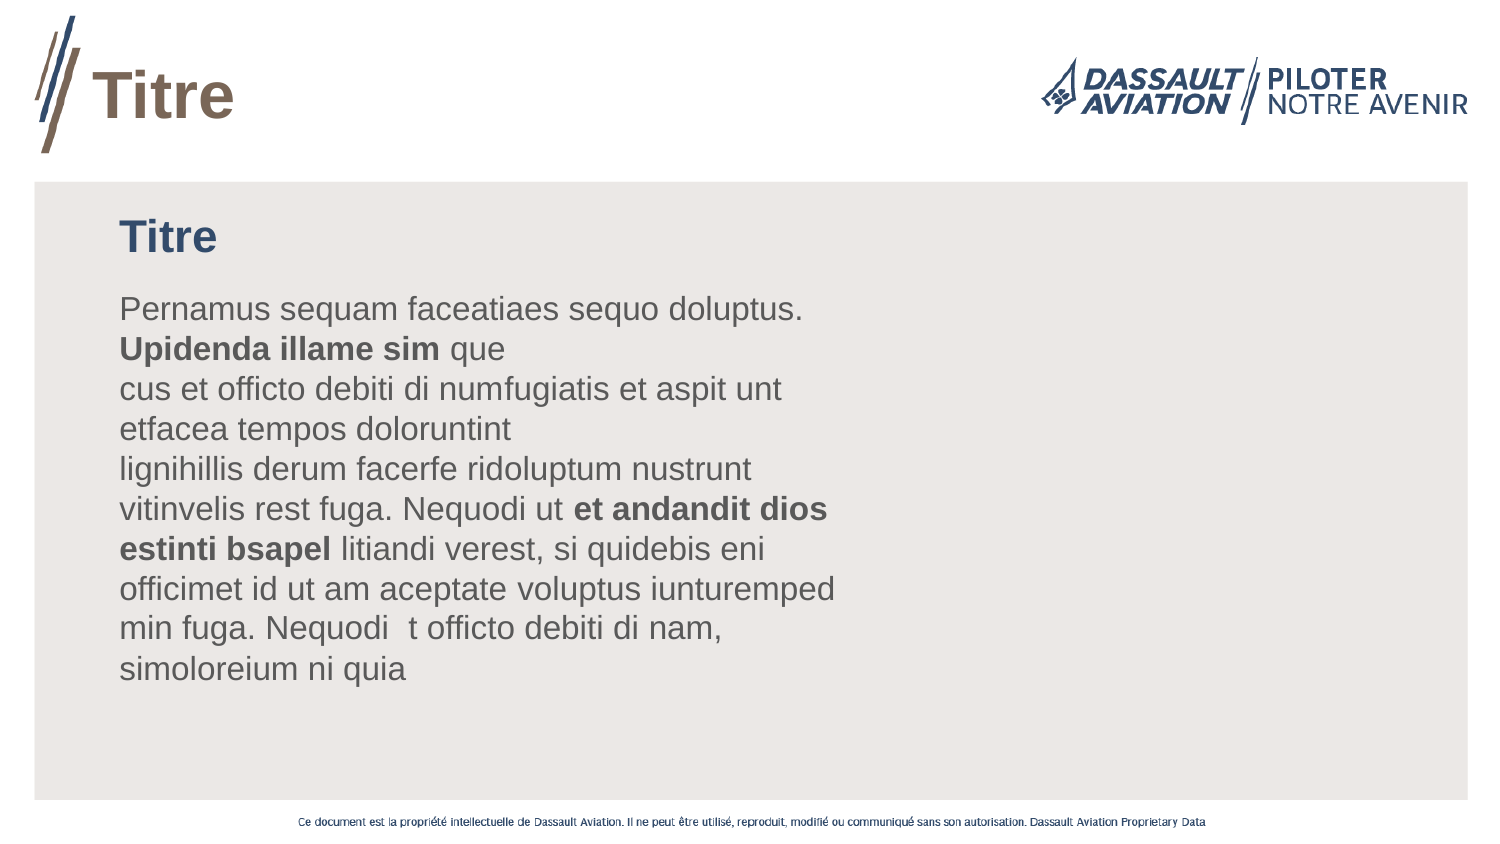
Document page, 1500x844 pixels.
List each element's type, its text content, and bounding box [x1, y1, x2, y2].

text_box Pernamus sequam faceatiaes sequo doluptus. Upidenda illame sim que cus et officto debiti di numfugiatis et aspit unt etfacea tempos doloruntint lignihillis derum facerfe ridoluptum nustrunt vitinvelis rest fuga. Nequodi ut et andandit dios estinti bsapel litiandi verest, si quidebis eni officimet id ut am aceptate voluptus iunturemped min fuga. Nequodi t officto debiti di nam, simoloreium ni quia [104, 280, 892, 694]
text_box Titre [77, 44, 251, 140]
text_box Titre [104, 199, 1255, 269]
picture [0, 0, 1500, 844]
